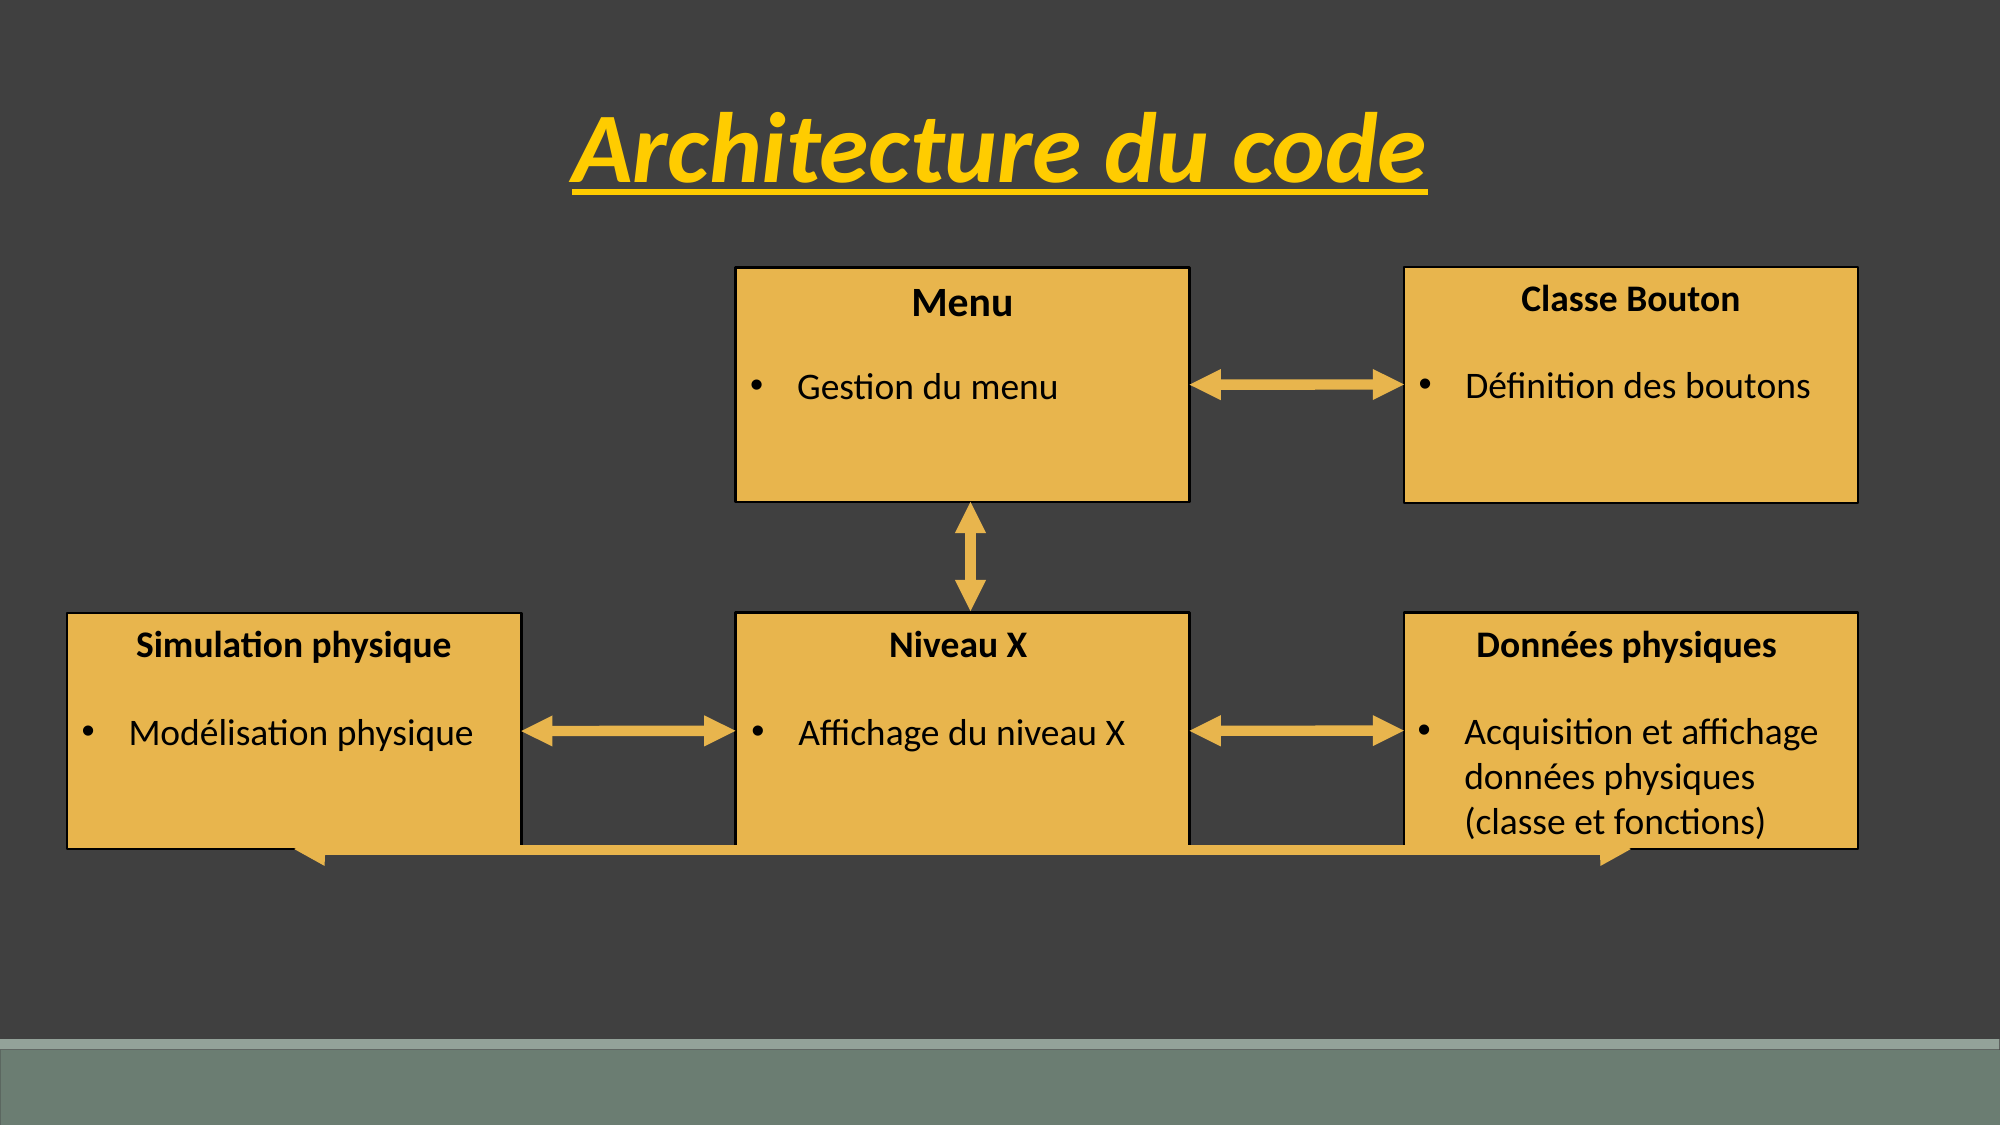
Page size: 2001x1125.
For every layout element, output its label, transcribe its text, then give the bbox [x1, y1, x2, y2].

text_box Affichage du niveau X [973, 700, 1189, 760]
text_box [734, 741, 959, 845]
text_box Modélisation physique [66, 700, 521, 761]
text_box Données physiques [1403, 612, 1859, 673]
text_box Gestion du menu [735, 354, 959, 414]
text_box Simulation physique [66, 612, 522, 673]
text_box Niveau X [735, 612, 959, 673]
text_box [734, 611, 959, 727]
text_box Menu [735, 267, 959, 333]
text_box Architecture du code [299, 75, 1701, 210]
text_box Acquisition et affichage données physiques (classe et fonctions) [1402, 699, 1857, 850]
text_box Niveau X [973, 612, 1190, 673]
text_box [973, 611, 1191, 730]
text_box [66, 612, 523, 729]
text_box [734, 266, 959, 503]
text_box [1403, 673, 1859, 850]
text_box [962, 179, 966, 1125]
text_box Menu [973, 267, 1190, 333]
text_box [66, 738, 523, 850]
text_box [973, 737, 1191, 845]
text_box Affichage du niveau X [736, 700, 959, 760]
text_box [1403, 327, 1859, 504]
text_box Gestion du menu [973, 354, 1186, 414]
text_box Classe Bouton [1403, 266, 1859, 327]
text_box [973, 266, 1191, 503]
text_box Définition des boutons [1403, 353, 1833, 414]
